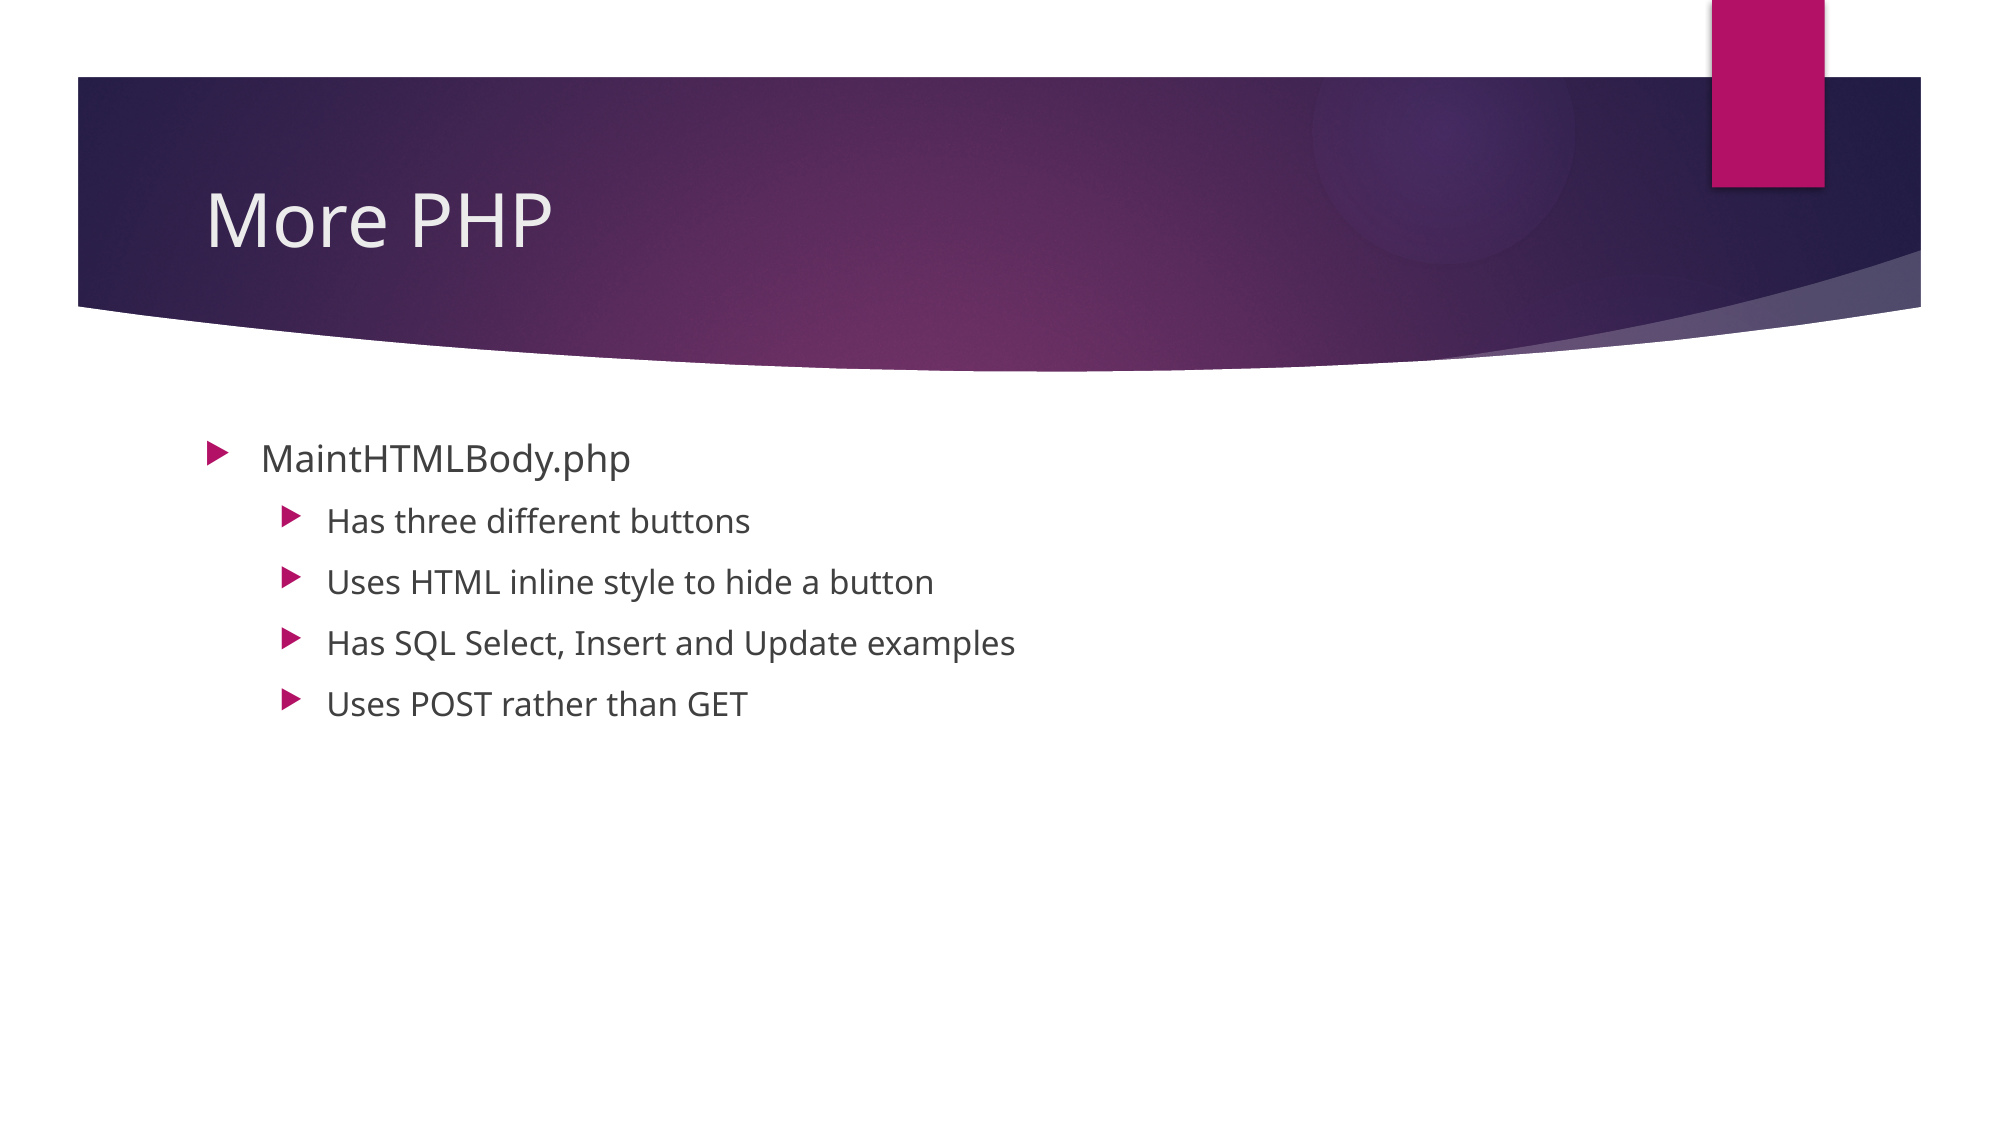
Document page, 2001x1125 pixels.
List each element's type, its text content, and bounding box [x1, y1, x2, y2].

title More PHP [189, 159, 1627, 276]
list MaintHTMLBody.php Has three different buttons Uses HTML inline style to hide a button Has SQL Select, Insert and Update examples Uses POST rather than GET [189, 427, 1638, 988]
